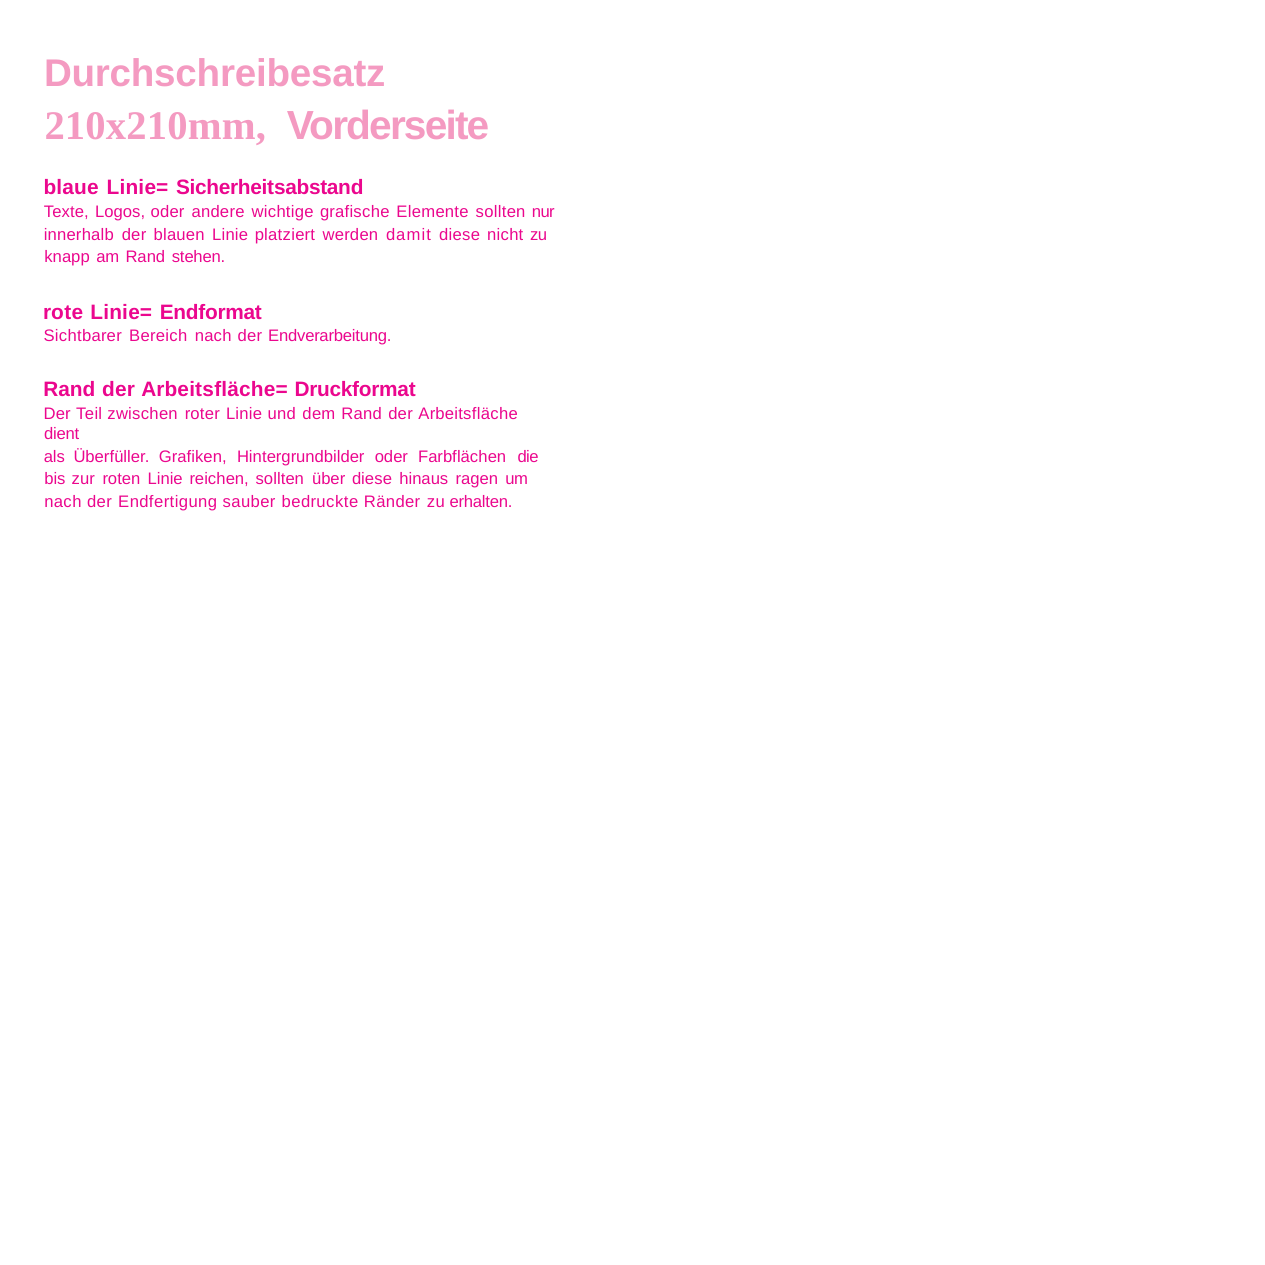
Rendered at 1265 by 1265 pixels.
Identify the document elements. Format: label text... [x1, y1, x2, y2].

text_box blaue Linie= Sicherheitsabstand Texte, Logos, oder andere wichtige grafische Elemente sollten nur innerhalb der blauen Linie platziert werden damit diese nicht zu knapp am Rand stehen. rote Linie= Endformat Sichtbarer Bereich nach der Endverarbeitung. Rand der Arbeitsfläche= Druckformat Der Teil zwischen roter Linie und dem Rand der Arbeitsfläche dient als Überfüller. Grafiken, Hintergrundbilder oder Farbflächen die bis zur roten Linie reichen, sollten über diese hinaus ragen um nach der Endfertigung sauber bedruckte Ränder zu erhalten. [41, 168, 572, 511]
title Durchschreibesatz 210x210mm, Vorderseite [42, 40, 492, 168]
